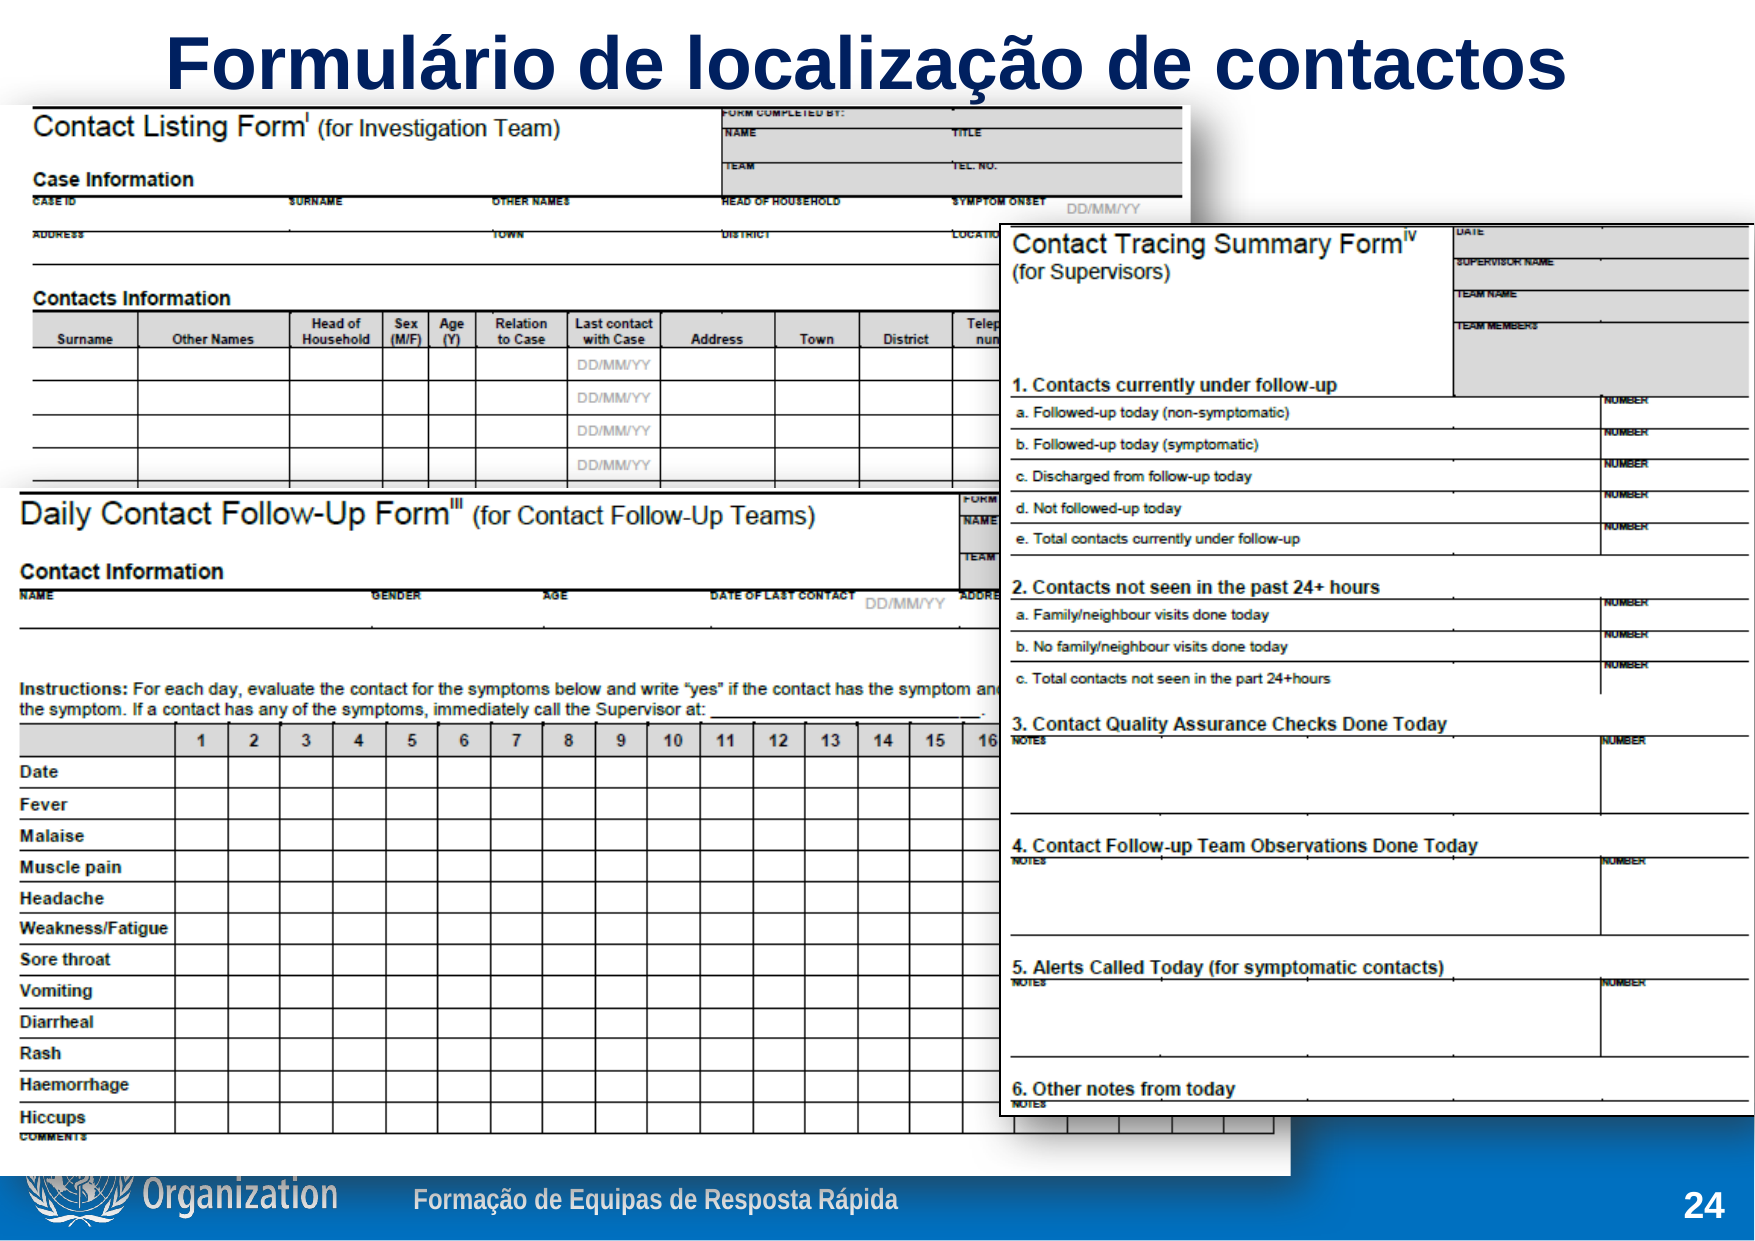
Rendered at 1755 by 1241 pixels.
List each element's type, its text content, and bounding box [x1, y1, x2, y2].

title Formulário de localização de contactos [78, 0, 1658, 163]
picture [0, 105, 1755, 1176]
picture [25, 1179, 337, 1227]
